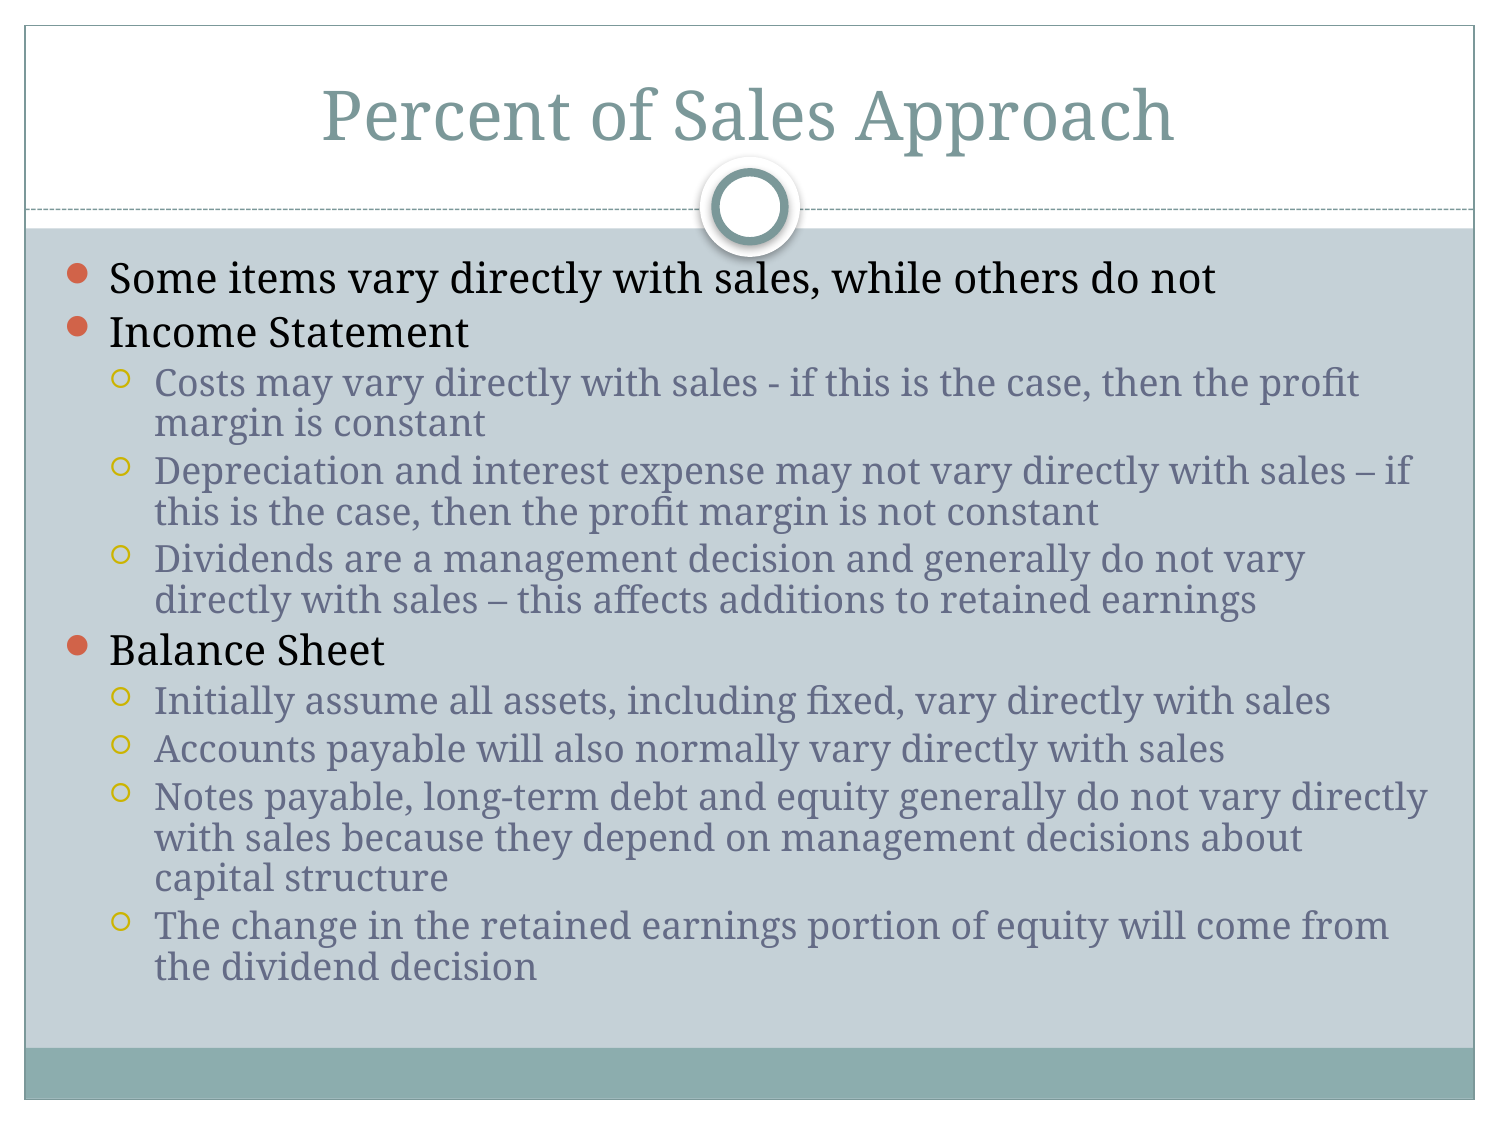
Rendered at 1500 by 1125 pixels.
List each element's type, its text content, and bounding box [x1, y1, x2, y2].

list Some items vary directly with sales, while others do not Income Statement Costs may vary directly with sales - if this is the case, then the profit margin is constant Depreciation and interest expense may not vary directly with sales – if this is the case, then the profit margin is not constant Dividends are a management decision and generally do not vary directly with sales – this affects additions to retained earnings Balance Sheet Initially assume all assets, including fixed, vary directly with sales Accounts payable will also normally vary directly with sales Notes payable, long-term debt and equity generally do not vary directly with sales because they depend on management decisions about capital structure The change in the retained earnings portion of equity will come from the dividend decision [49, 250, 1445, 1038]
title Percent of Sales Approach [49, 37, 1450, 162]
